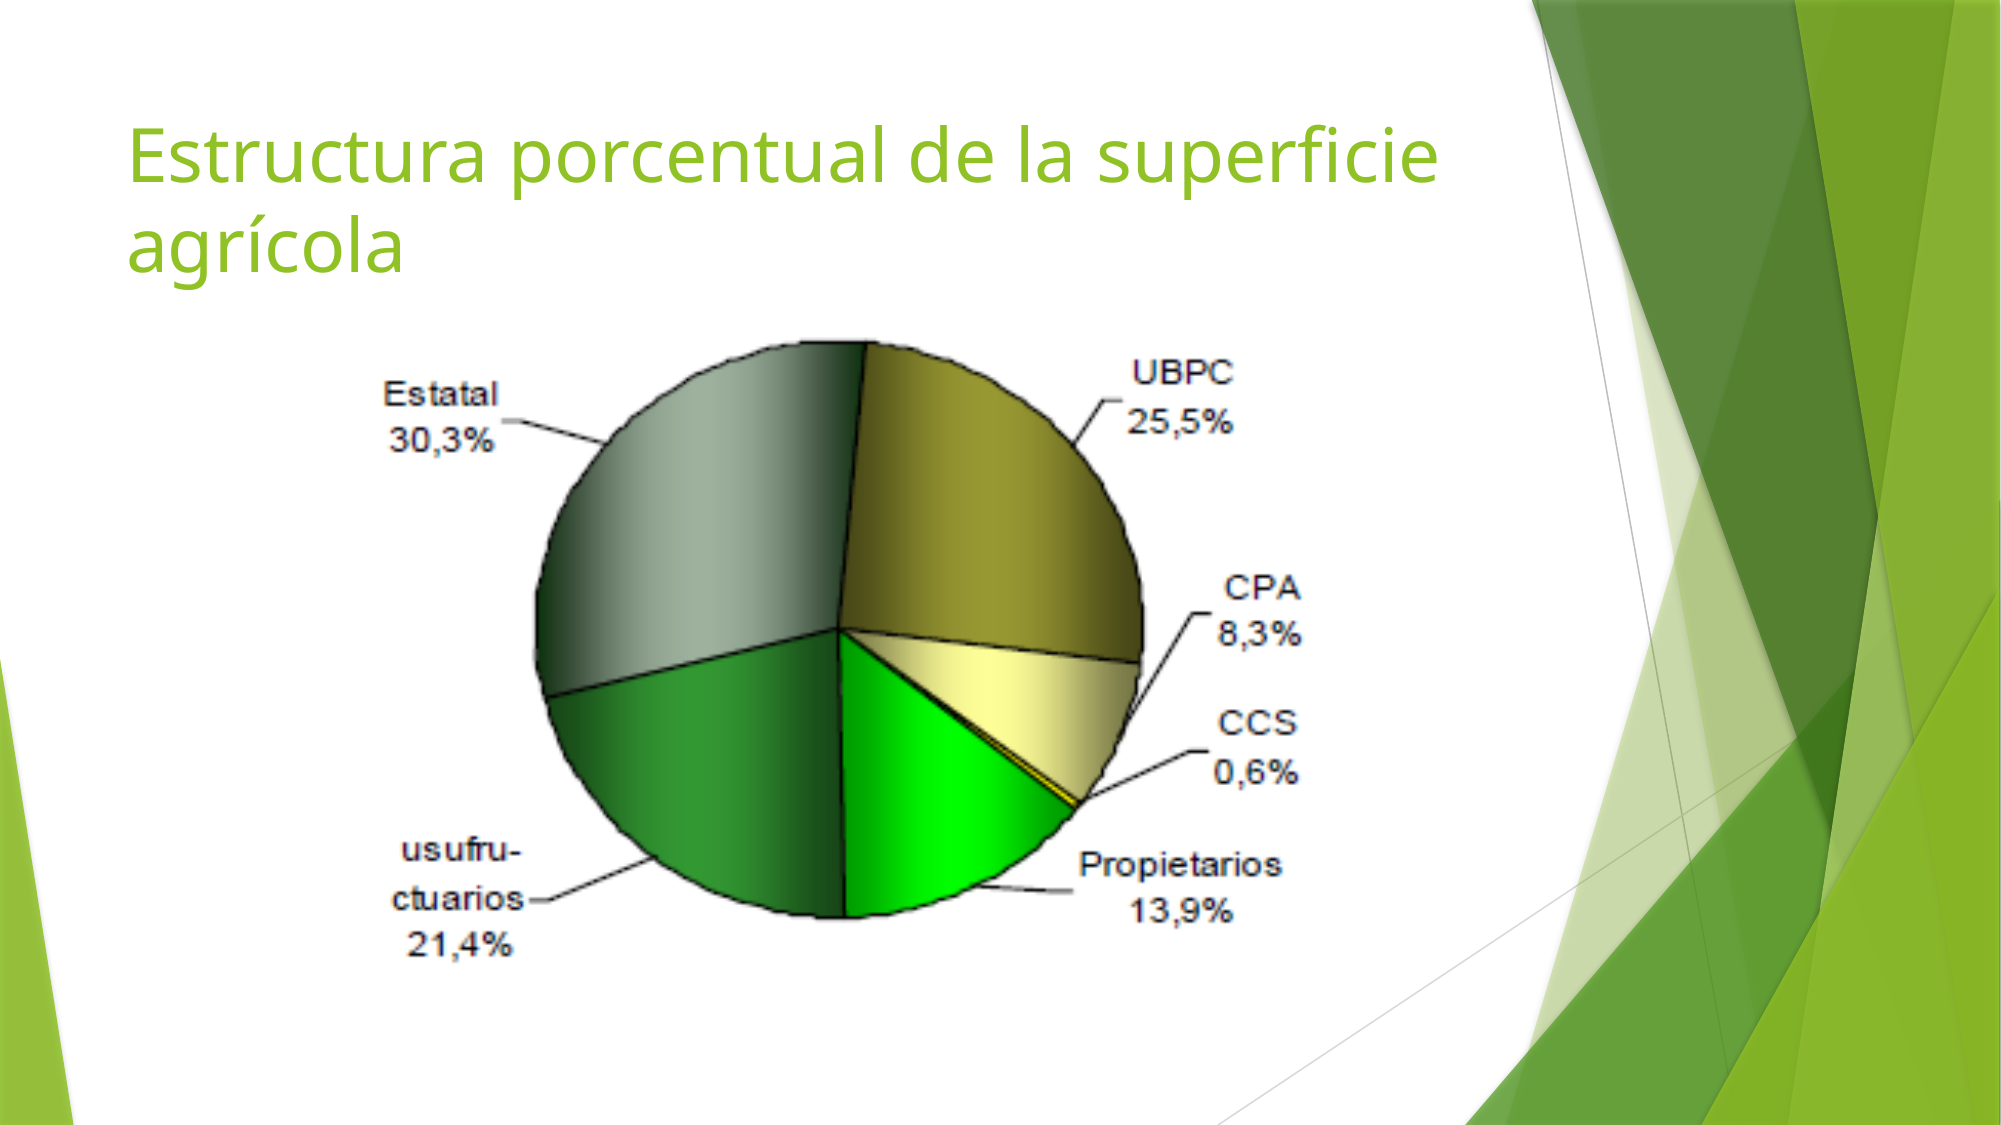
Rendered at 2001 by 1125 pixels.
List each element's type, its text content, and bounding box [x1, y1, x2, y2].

title Estructura porcentual de la superficie agrícola [111, 99, 1522, 317]
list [269, 301, 1349, 1026]
